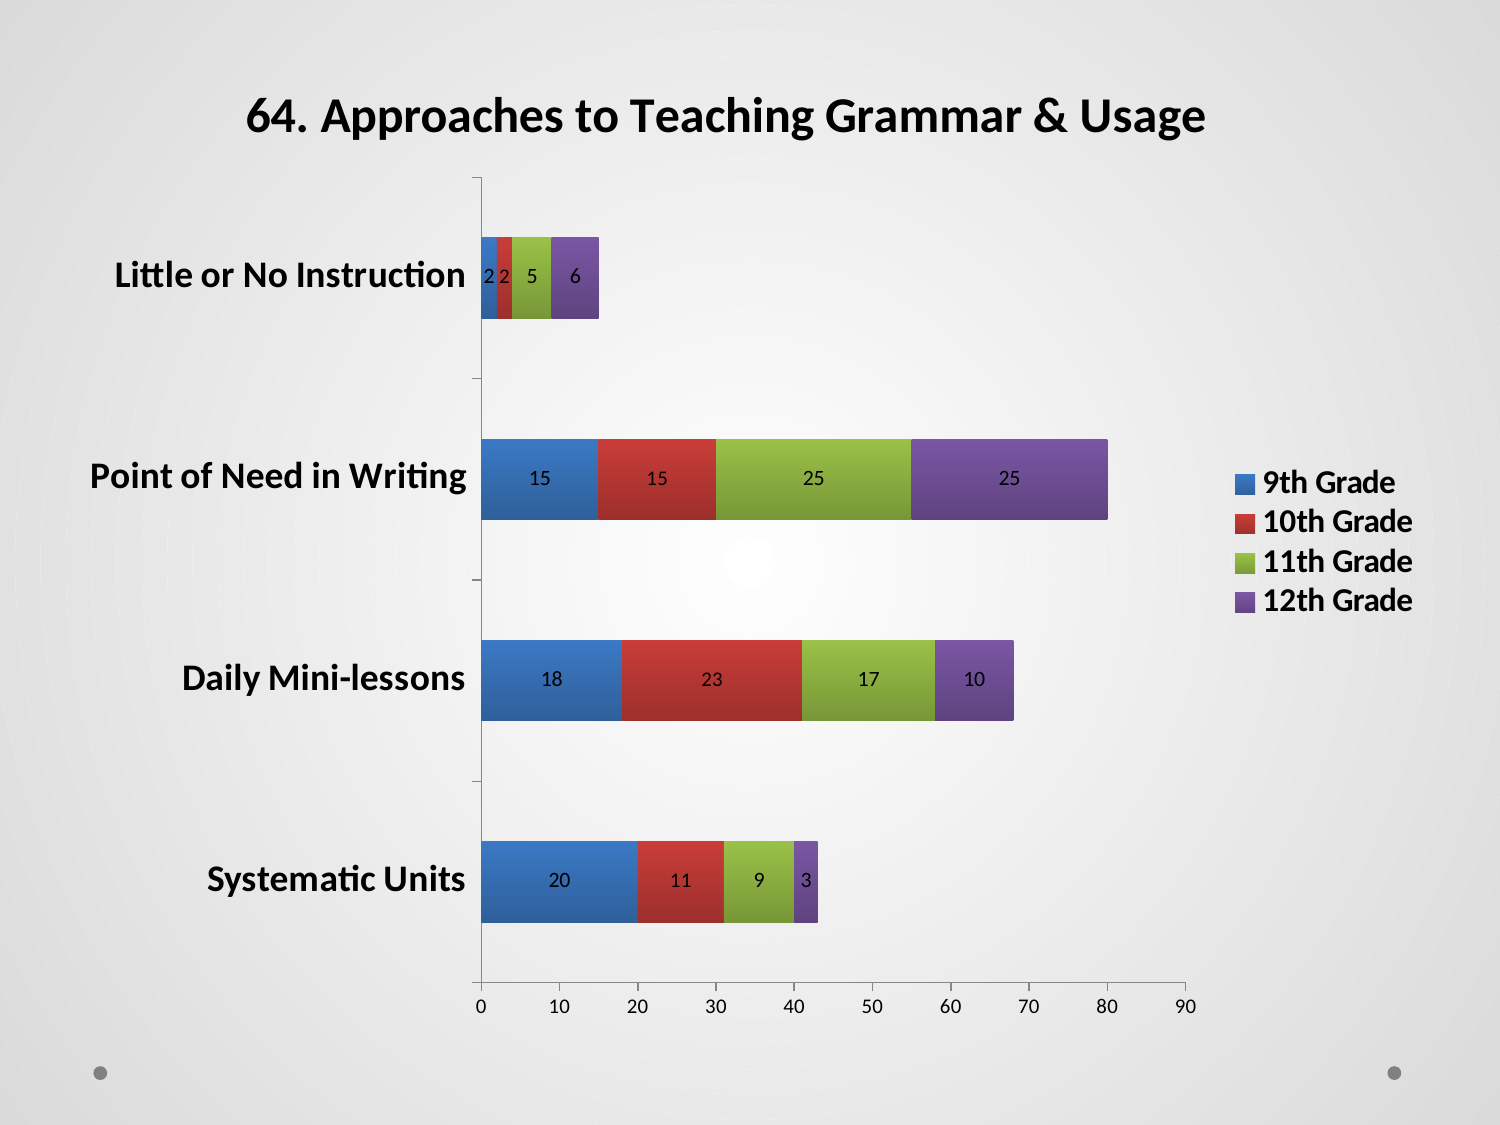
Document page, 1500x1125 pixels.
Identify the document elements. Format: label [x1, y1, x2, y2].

chart [62, 49, 1438, 1038]
